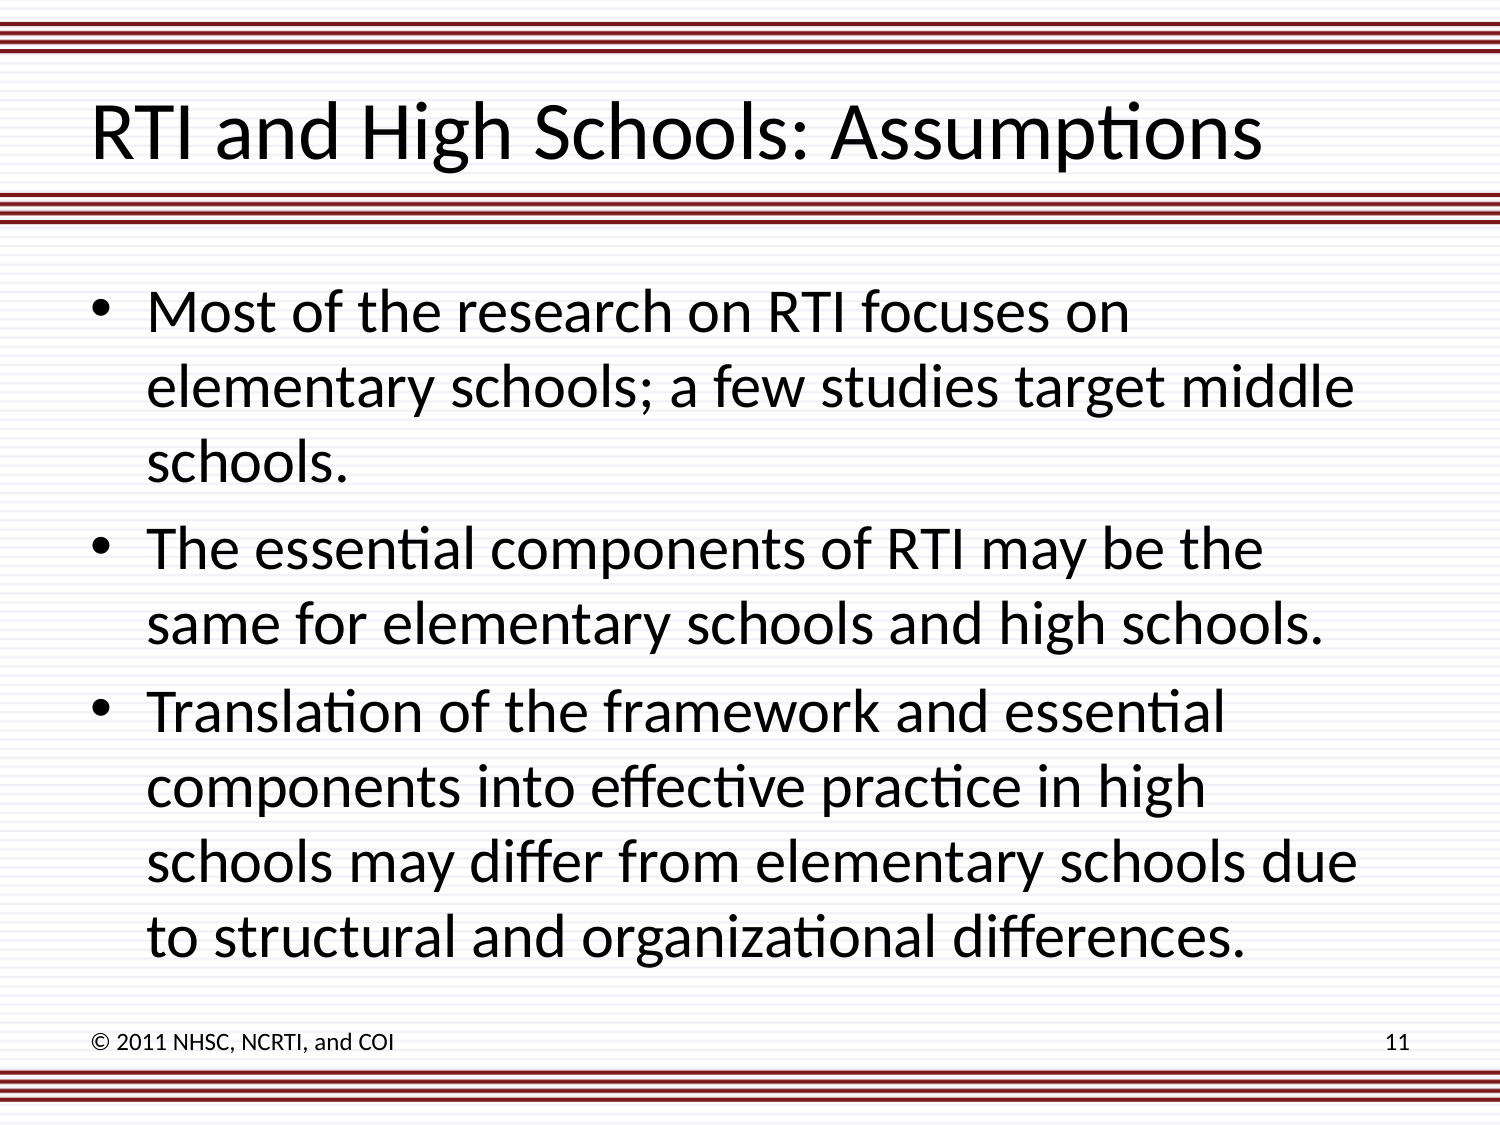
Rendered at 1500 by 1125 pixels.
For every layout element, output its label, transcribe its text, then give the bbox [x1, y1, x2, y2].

slide_number 11 [1074, 1010, 1425, 1071]
title RTI and High Schools: Assumptions [74, 44, 1426, 209]
footer © 2011 NHSC, NCRTI, and COI [75, 1010, 550, 1071]
list Most of the research on RTI focuses on elementary schools; a few studies target middle schools. The essential components of RTI may be the same for elementary schools and high schools. Translation of the framework and essential components into effective practice in high schools may differ from elementary schools due to structural and organizational differences. [74, 262, 1426, 1006]
picture [0, 0, 1500, 1125]
